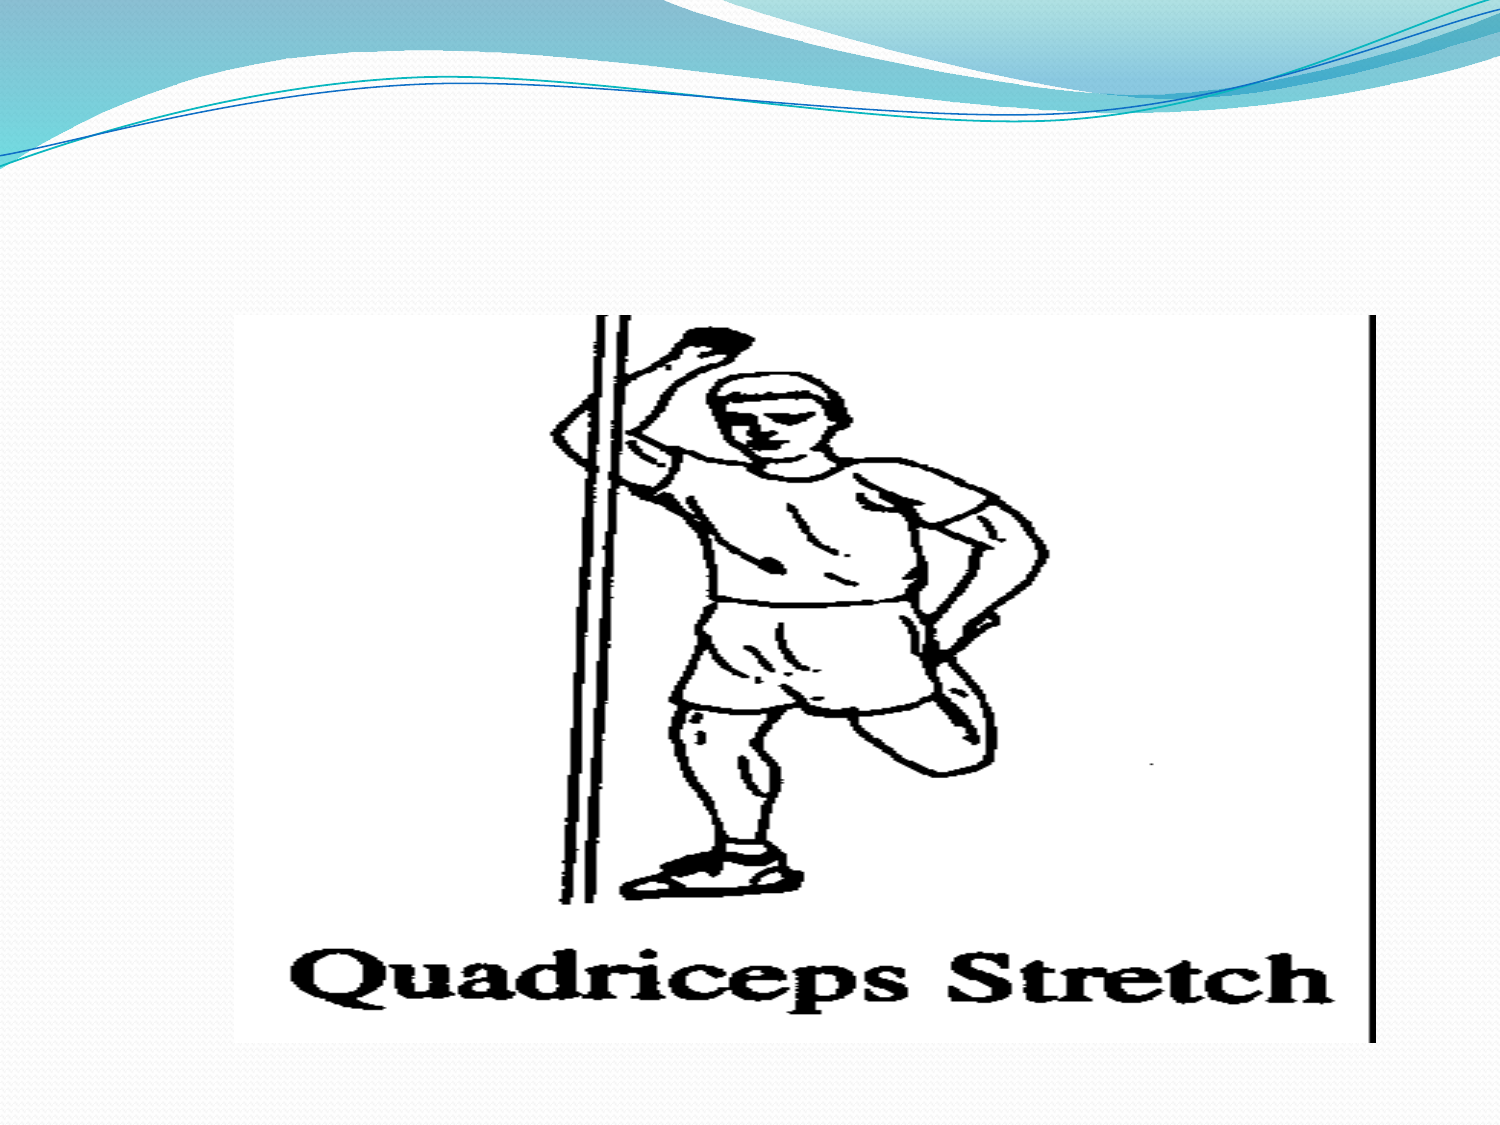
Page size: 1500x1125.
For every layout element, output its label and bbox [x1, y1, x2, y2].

list [234, 314, 1376, 1043]
